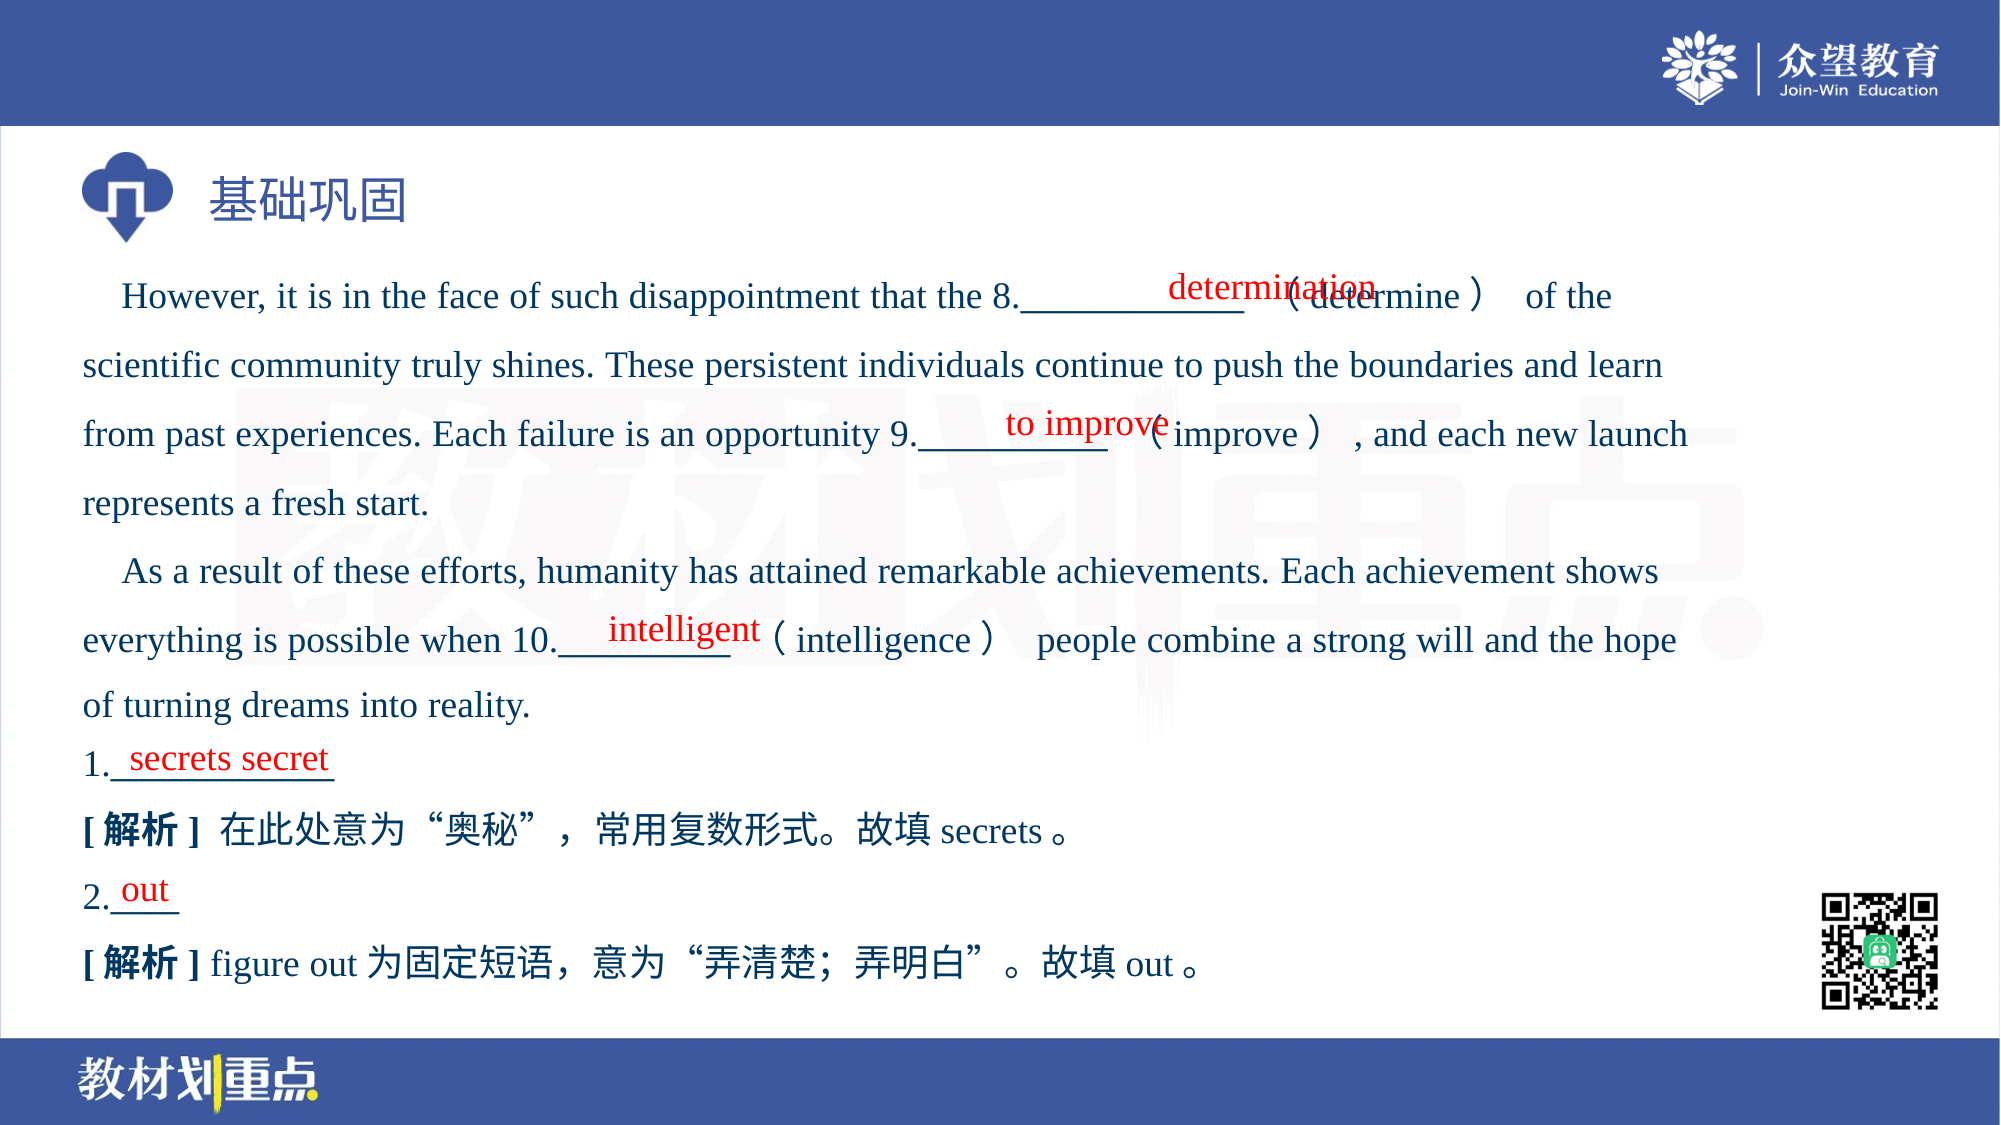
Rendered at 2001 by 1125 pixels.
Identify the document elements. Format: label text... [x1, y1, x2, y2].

text_box However, it is in the face of such disappointment that the 8._____________ （determine） of the scientific community truly shines. These persistent individuals continue to push the boundaries and learn from past experiences. Each failure is an opportunity 9.___________ （improve）, and each new launch represents a fresh start. As a result of these efforts, humanity has attained remarkable achievements. Each achievement shows everything is possible when 10.__________ （intelligence） people combine a strong will and the hope of turning dreams into reality. [82, 247, 1817, 718]
text_box to improve [987, 377, 1188, 436]
text_box intelligent [594, 584, 775, 643]
text_box secrets secret [111, 713, 348, 771]
text_box 2.____ [82, 852, 1817, 911]
text_box [解析] figure out为固定短语，意为“弄清楚；弄明白”。故填out。 [82, 919, 1817, 977]
text_box determination [1154, 242, 1391, 301]
text_box out [107, 844, 183, 903]
text_box 1._____________ [82, 719, 1817, 777]
picture [0, 0, 2000, 1125]
text_box [解析] 在此处意为“奥秘”，常用复数形式。故填secrets。 [82, 785, 1817, 844]
